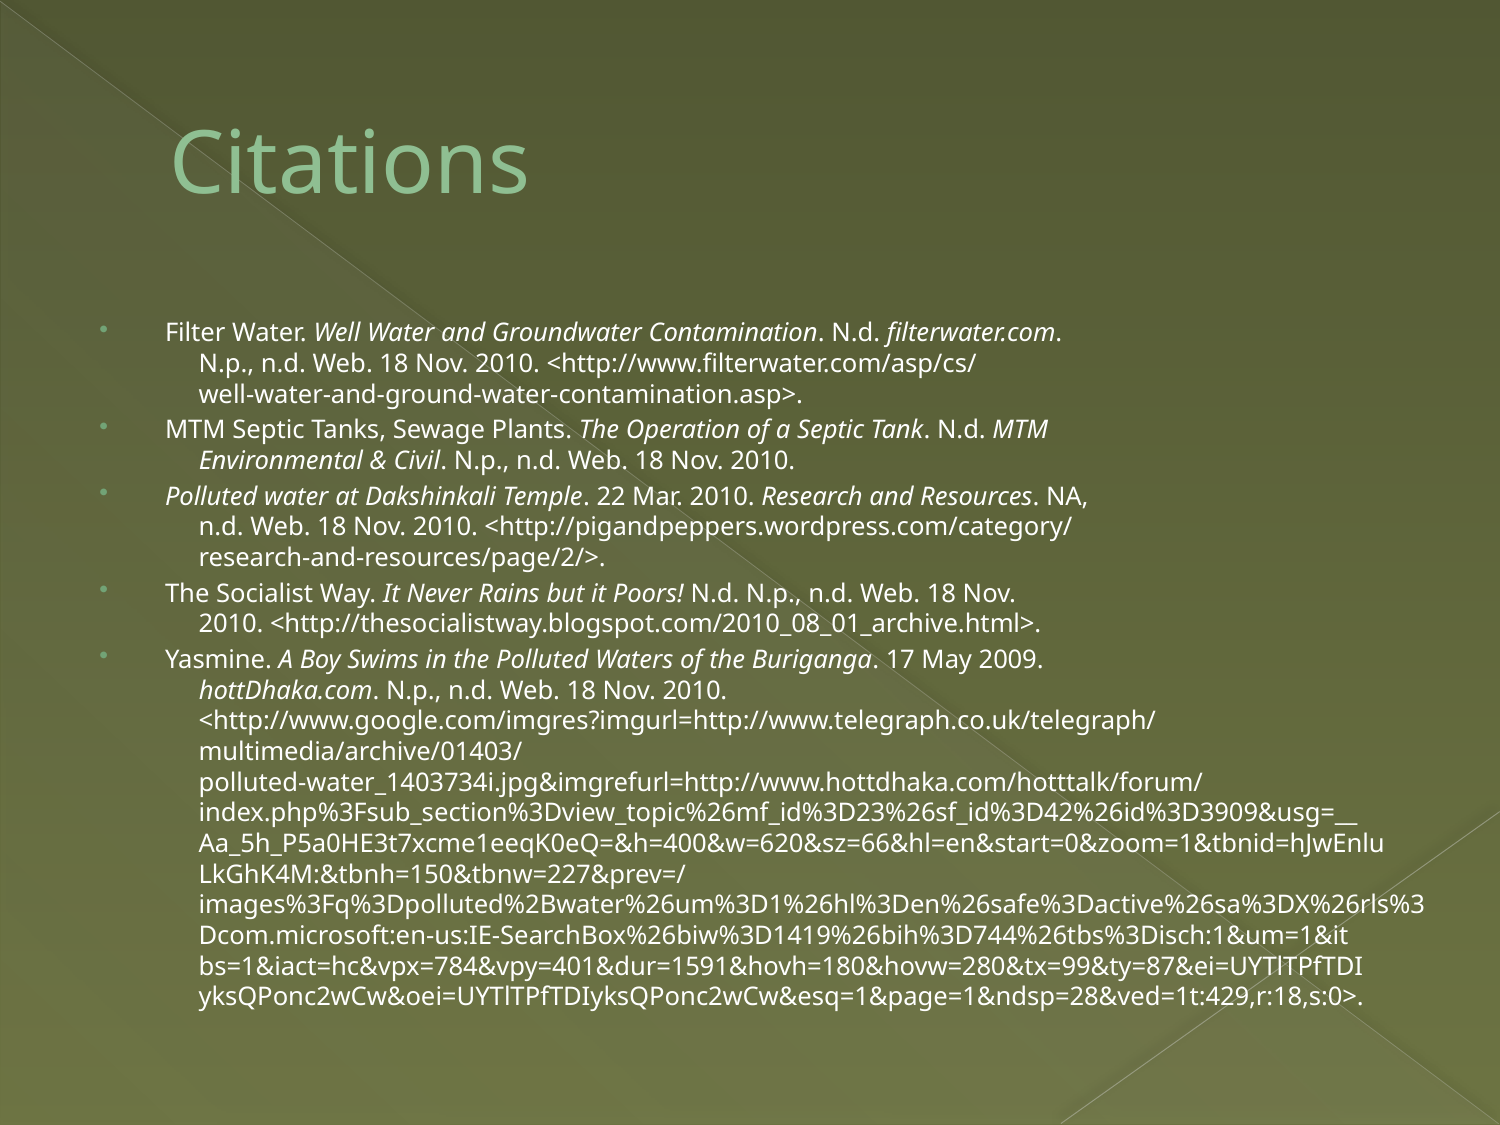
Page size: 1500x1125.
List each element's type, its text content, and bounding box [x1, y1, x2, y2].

list Filter Water. Well Water and Groundwater Contamination. N.d. filterwater.com. N.p., n.d. Web. 18 Nov. 2010. <http://www.filterwater.com/asp/cs/ well-water-and-ground-water-contamination.asp>. MTM Septic Tanks, Sewage Plants. The Operation of a Septic Tank. N.d. MTM Environmental & Civil. N.p., n.d. Web. 18 Nov. 2010. Polluted water at Dakshinkali Temple. 22 Mar. 2010. Research and Resources. NA, n.d. Web. 18 Nov. 2010. <http://pigandpeppers.wordpress.com/category/ research-and-resources/page/2/>. The Socialist Way. It Never Rains but it Poors! N.d. N.p., n.d. Web. 18 Nov. 2010. <http://thesocialistway.blogspot.com/2010_08_01_archive.html>. Yasmine. A Boy Swims in the Polluted Waters of the Buriganga. 17 May 2009. hottDhaka.com. N.p., n.d. Web. 18 Nov. 2010. <http://www.google.com/imgres?imgurl=http://www.telegraph.co.uk/telegraph/ multimedia/archive/01403/ polluted-water_1403734i.jpg&imgrefurl=http://www.hottdhaka.com/hotttalk/forum/ index.php%3Fsub_section%3Dview_topic%26mf_id%3D23%26sf_id%3D42%26id%3D3909&usg=__ Aa_5h_P5a0HE3t7xcme1eeqK0eQ=&h=400&w=620&sz=66&hl=en&start=0&zoom=1&tbnid=hJwEnlu LkGhK4M:&tbnh=150&tbnw=227&prev=/ images%3Fq%3Dpolluted%2Bwater%26um%3D1%26hl%3Den%26safe%3Dactive%26sa%3DX%26rls%3 Dcom.microsoft:en-us:IE-SearchBox%26biw%3D1419%26bih%3D744%26tbs%3Disch:1&um=1&it bs=1&iact=hc&vpx=784&vpy=401&dur=1591&hovh=180&hovw=280&tx=99&ty=87&ei=UYTlTPfTDI yksQPonc2wCw&oei=UYTlTPfTDIyksQPonc2wCw&esq=1&page=1&ndsp=28&ved=1t:429,r:18,s:0>. [75, 308, 1450, 1063]
title Citations [75, 43, 1425, 274]
